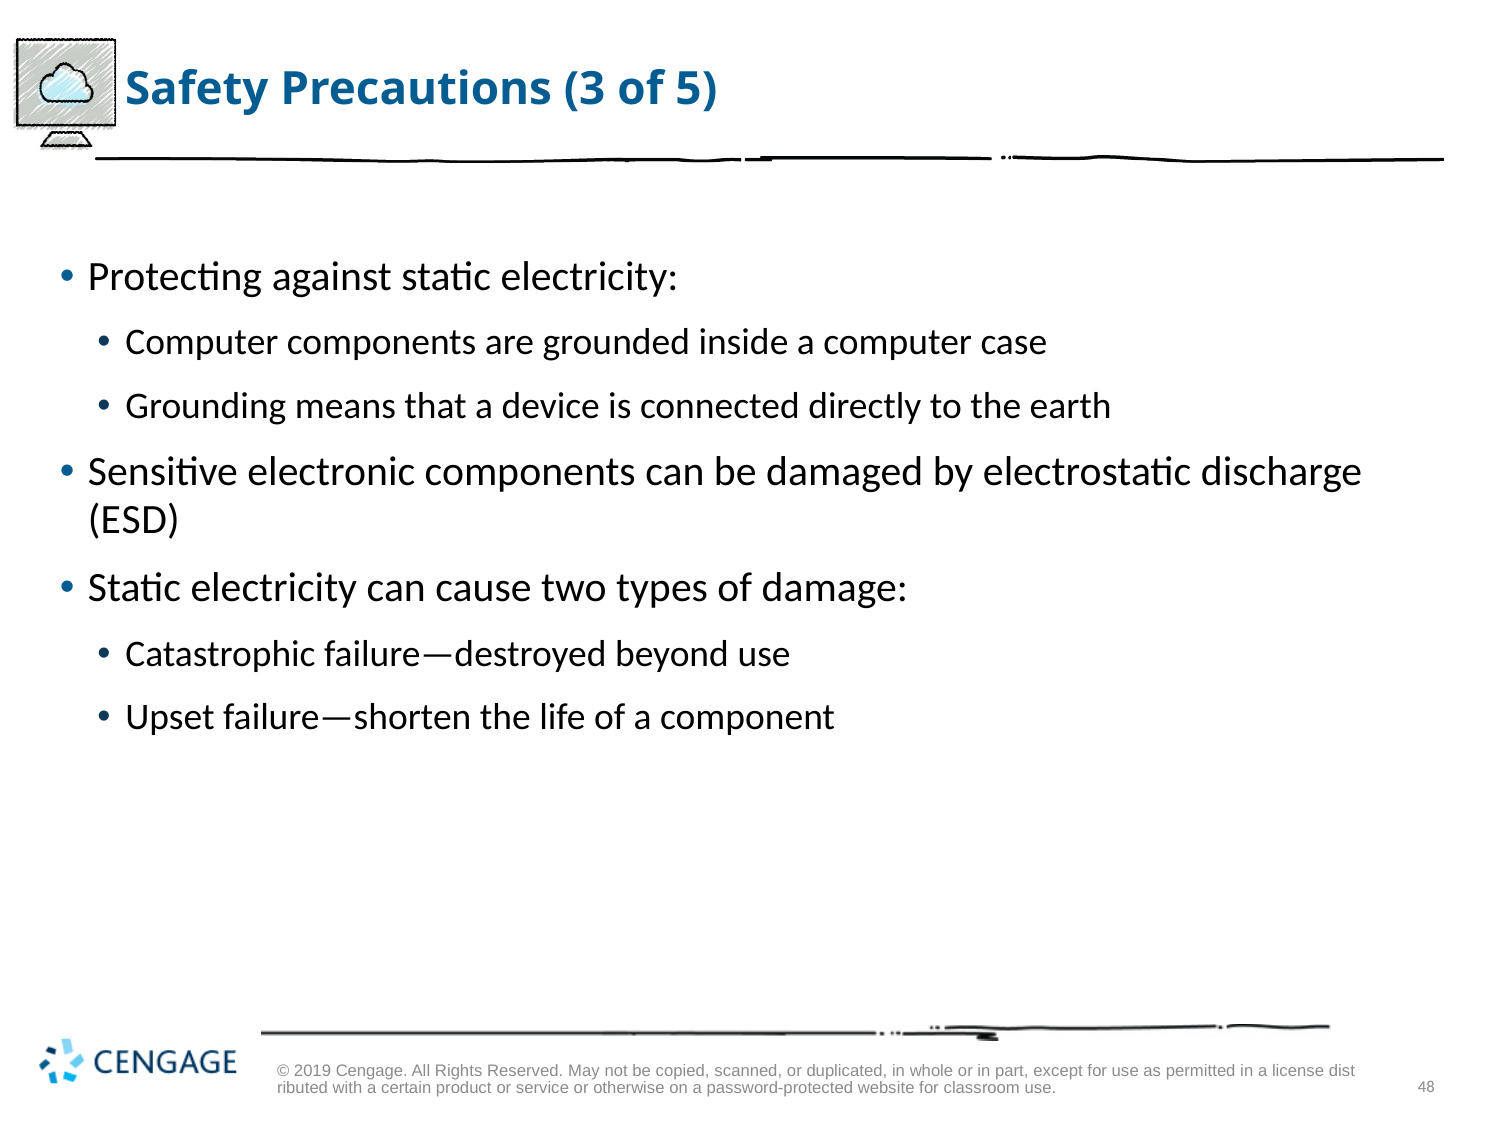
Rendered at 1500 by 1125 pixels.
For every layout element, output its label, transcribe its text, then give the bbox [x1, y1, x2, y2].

footer © 2019 Cengage. All Rights Reserved. May not be copied, scanned, or duplicated, in whole or in part, except for use as permitted in a license distributed with a certain product or service or otherwise on a password-protected website for classroom use. [262, 1050, 1375, 1091]
picture [261, 1024, 1331, 1041]
picture [13, 36, 117, 151]
picture [19, 1025, 249, 1096]
list Protecting against static electricity: Computer components are grounded inside a computer case Grounding means that a device is connected directly to the earth Sensitive electronic components can be damaged by electrostatic discharge (E S D) Static electricity can cause two types of damage: Catastrophic failure—destroyed beyond use Upset failure—shorten the life of a component [59, 252, 1400, 744]
title Safety Precautions (3 of 5) [125, 66, 1442, 116]
picture [95, 155, 1444, 163]
